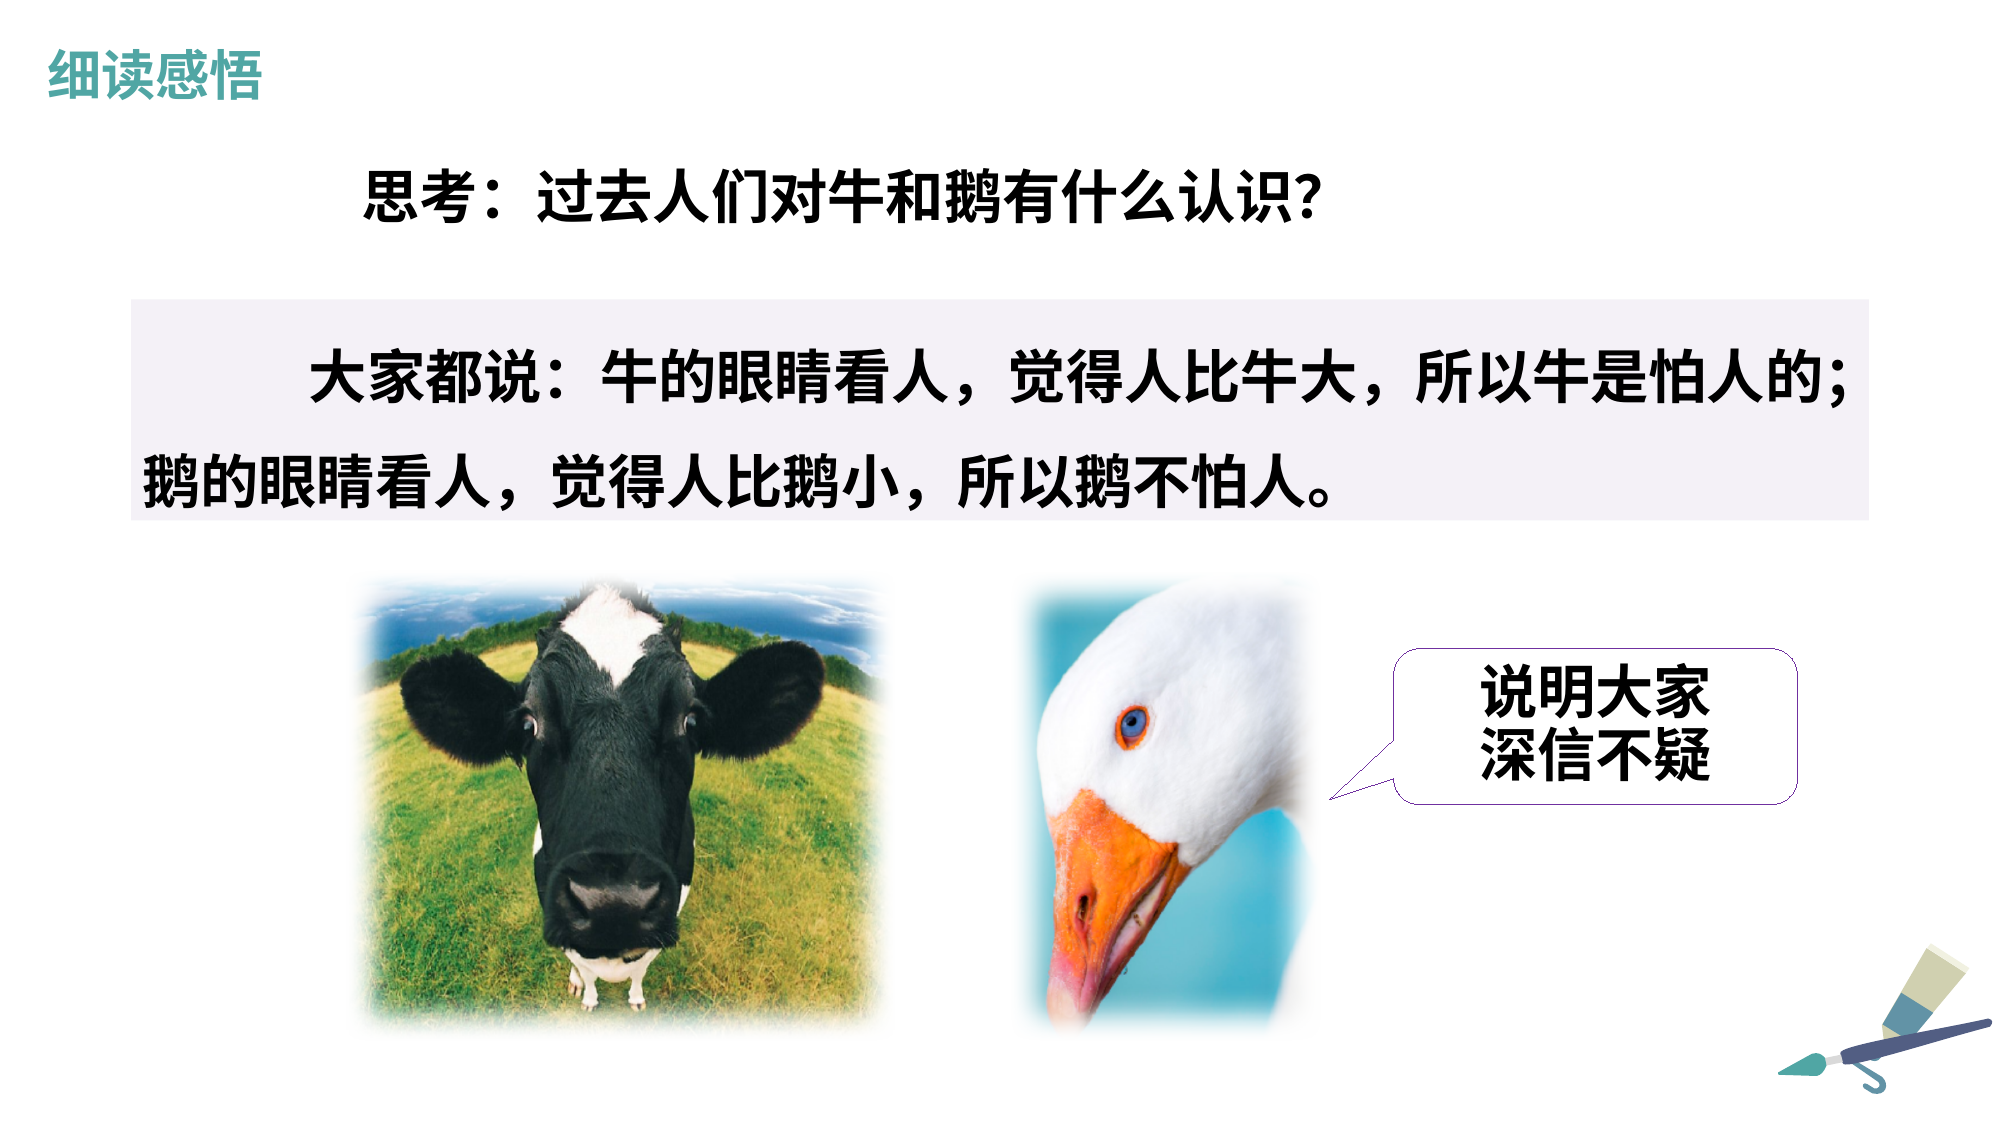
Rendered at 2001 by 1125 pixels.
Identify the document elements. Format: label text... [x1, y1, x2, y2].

text_box 说明大家 深信不疑 [1329, 648, 1798, 805]
text_box 大家都说：牛的眼睛看人，觉得人比牛大，所以牛是怕人的；鹅的眼睛看人，觉得人比鹅小，所以鹅不怕人。 [131, 299, 1869, 521]
picture [1009, 570, 1322, 1042]
text_box 思考：过去人们对牛和鹅有什么认识？ [346, 152, 1672, 237]
text_box 细读感悟 [32, 33, 347, 114]
picture [346, 570, 896, 1042]
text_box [1811, 945, 1974, 1125]
